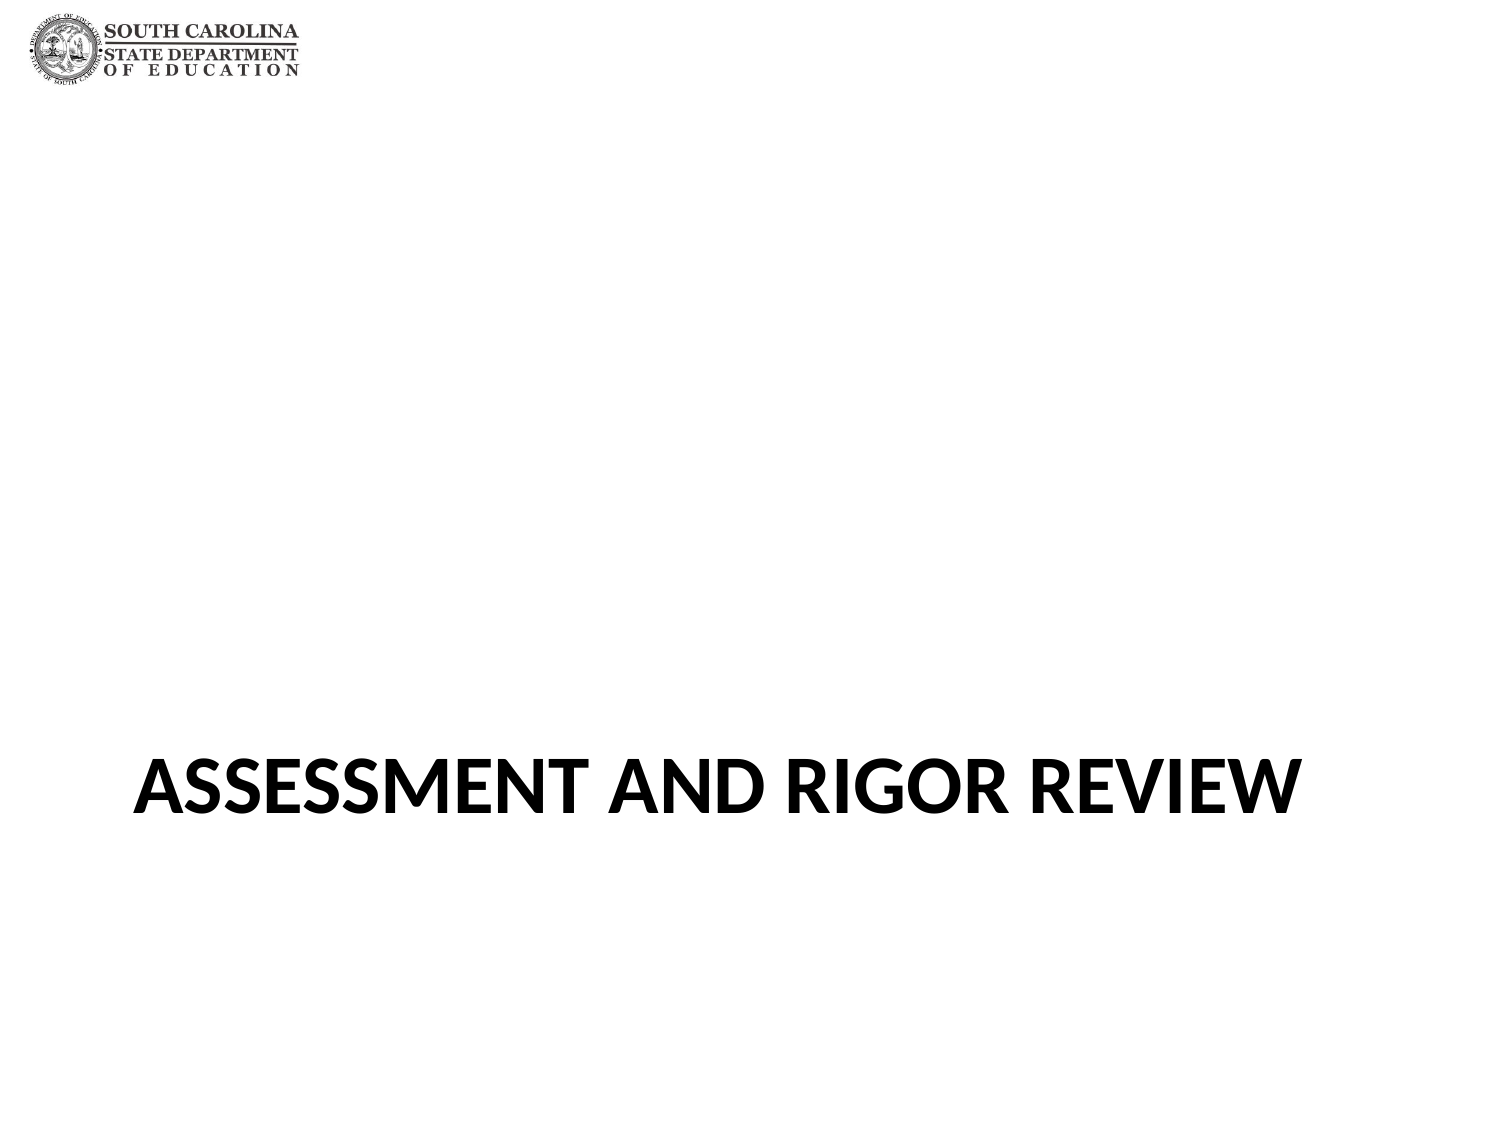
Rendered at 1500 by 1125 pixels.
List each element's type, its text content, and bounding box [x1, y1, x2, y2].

title Assessment and Rigor Review [118, 722, 1394, 1000]
picture [24, 12, 313, 90]
